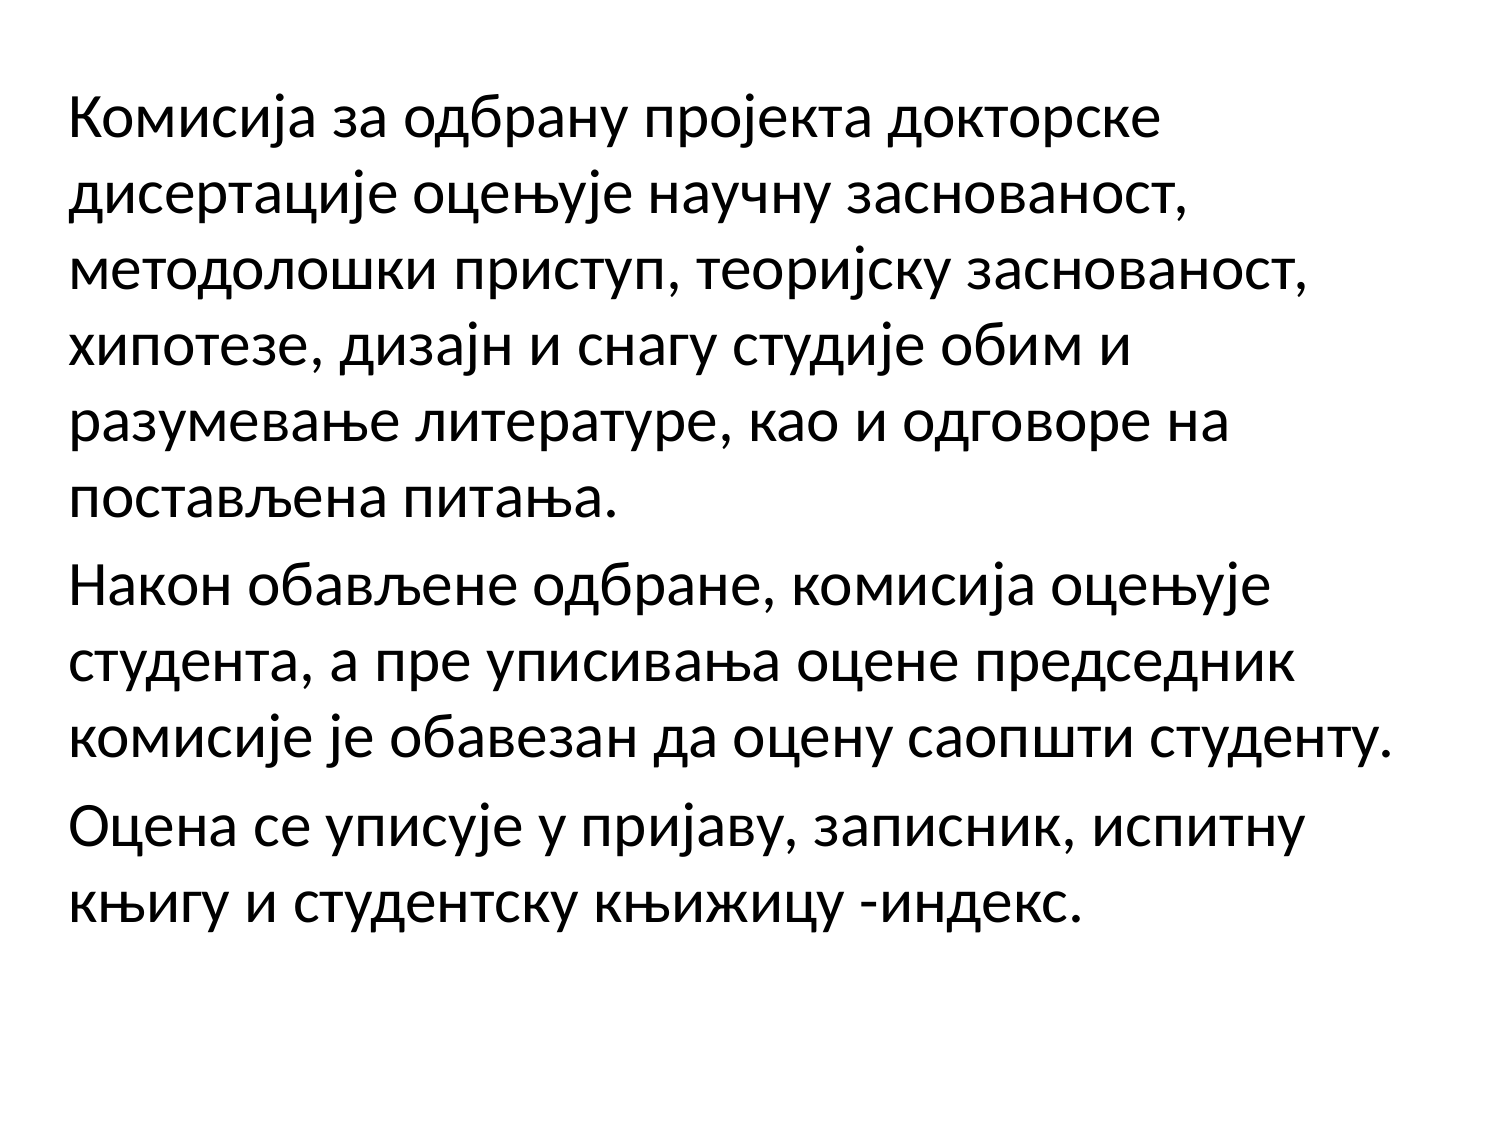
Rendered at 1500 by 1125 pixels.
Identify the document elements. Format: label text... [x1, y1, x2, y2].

list Комисија за одбрану пројекта докторске дисертације оцењује научну заснованост, методолошки приступ, теоријску заснованост, хипотезе, дизајн и снагу студије обим и разумевање литературе, као и одговоре на постављена питања. Након обављене одбране, комисија оцењује студента, а пре уписивања оцене председник комисије је обавезан да оцену саопшти студенту. Оцена се уписује у пријаву, записник, испитну књигу и студентску књижицу -индекс. [53, 66, 1425, 1005]
